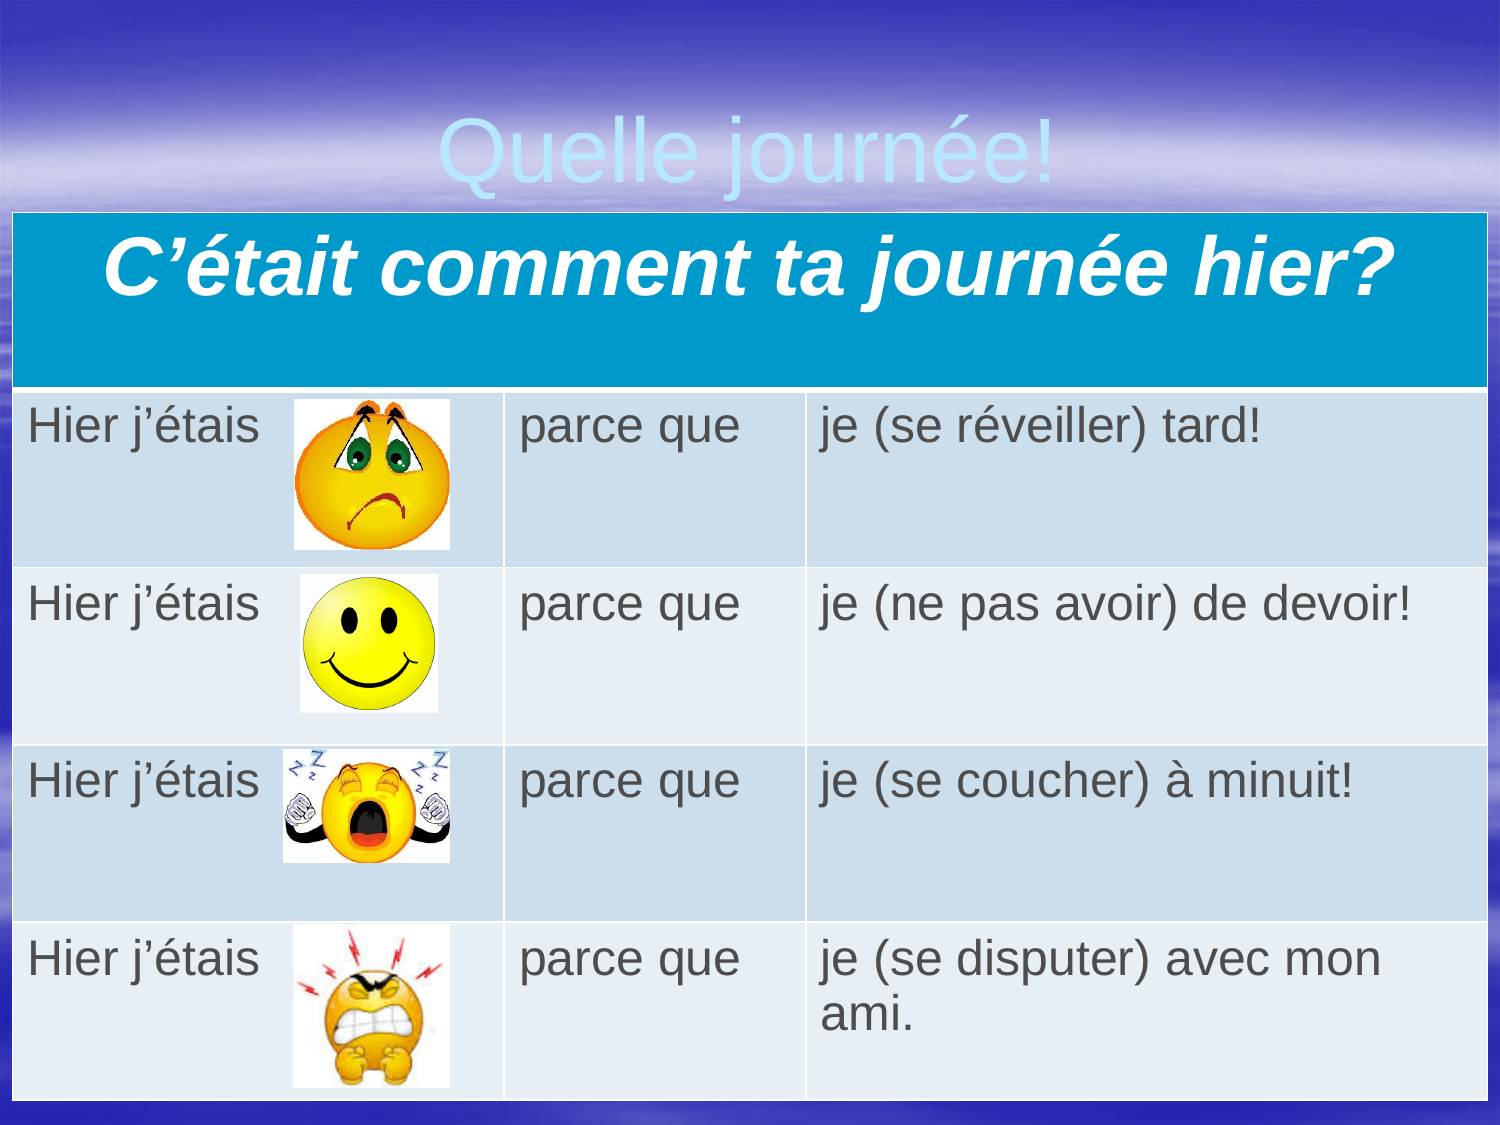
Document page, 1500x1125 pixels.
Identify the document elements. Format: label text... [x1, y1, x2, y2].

picture [282, 749, 451, 863]
table_cell Hier j’étais [13, 746, 503, 921]
table_cell je (se réveiller) tard! [807, 393, 1487, 567]
table_cell parce que [505, 393, 805, 567]
title Quelle journée! [49, 37, 1446, 212]
picture [293, 924, 451, 1088]
table_cell parce que [505, 746, 805, 921]
table_header C’était comment ta journée hier? [13, 213, 1487, 387]
picture [294, 399, 451, 551]
picture [299, 574, 438, 713]
table_cell je (ne pas avoir) de devoir! [807, 568, 1487, 744]
table_cell je (se coucher) à minuit! [807, 746, 1487, 921]
table_cell Hier j’étais [13, 923, 503, 1099]
table_cell Hier j’étais [13, 393, 503, 567]
table_cell Hier j’étais [13, 568, 503, 744]
table_cell parce que [505, 568, 805, 744]
table_cell parce que [505, 923, 805, 1099]
table_cell je (se disputer) avec mon ami. [807, 923, 1487, 1099]
